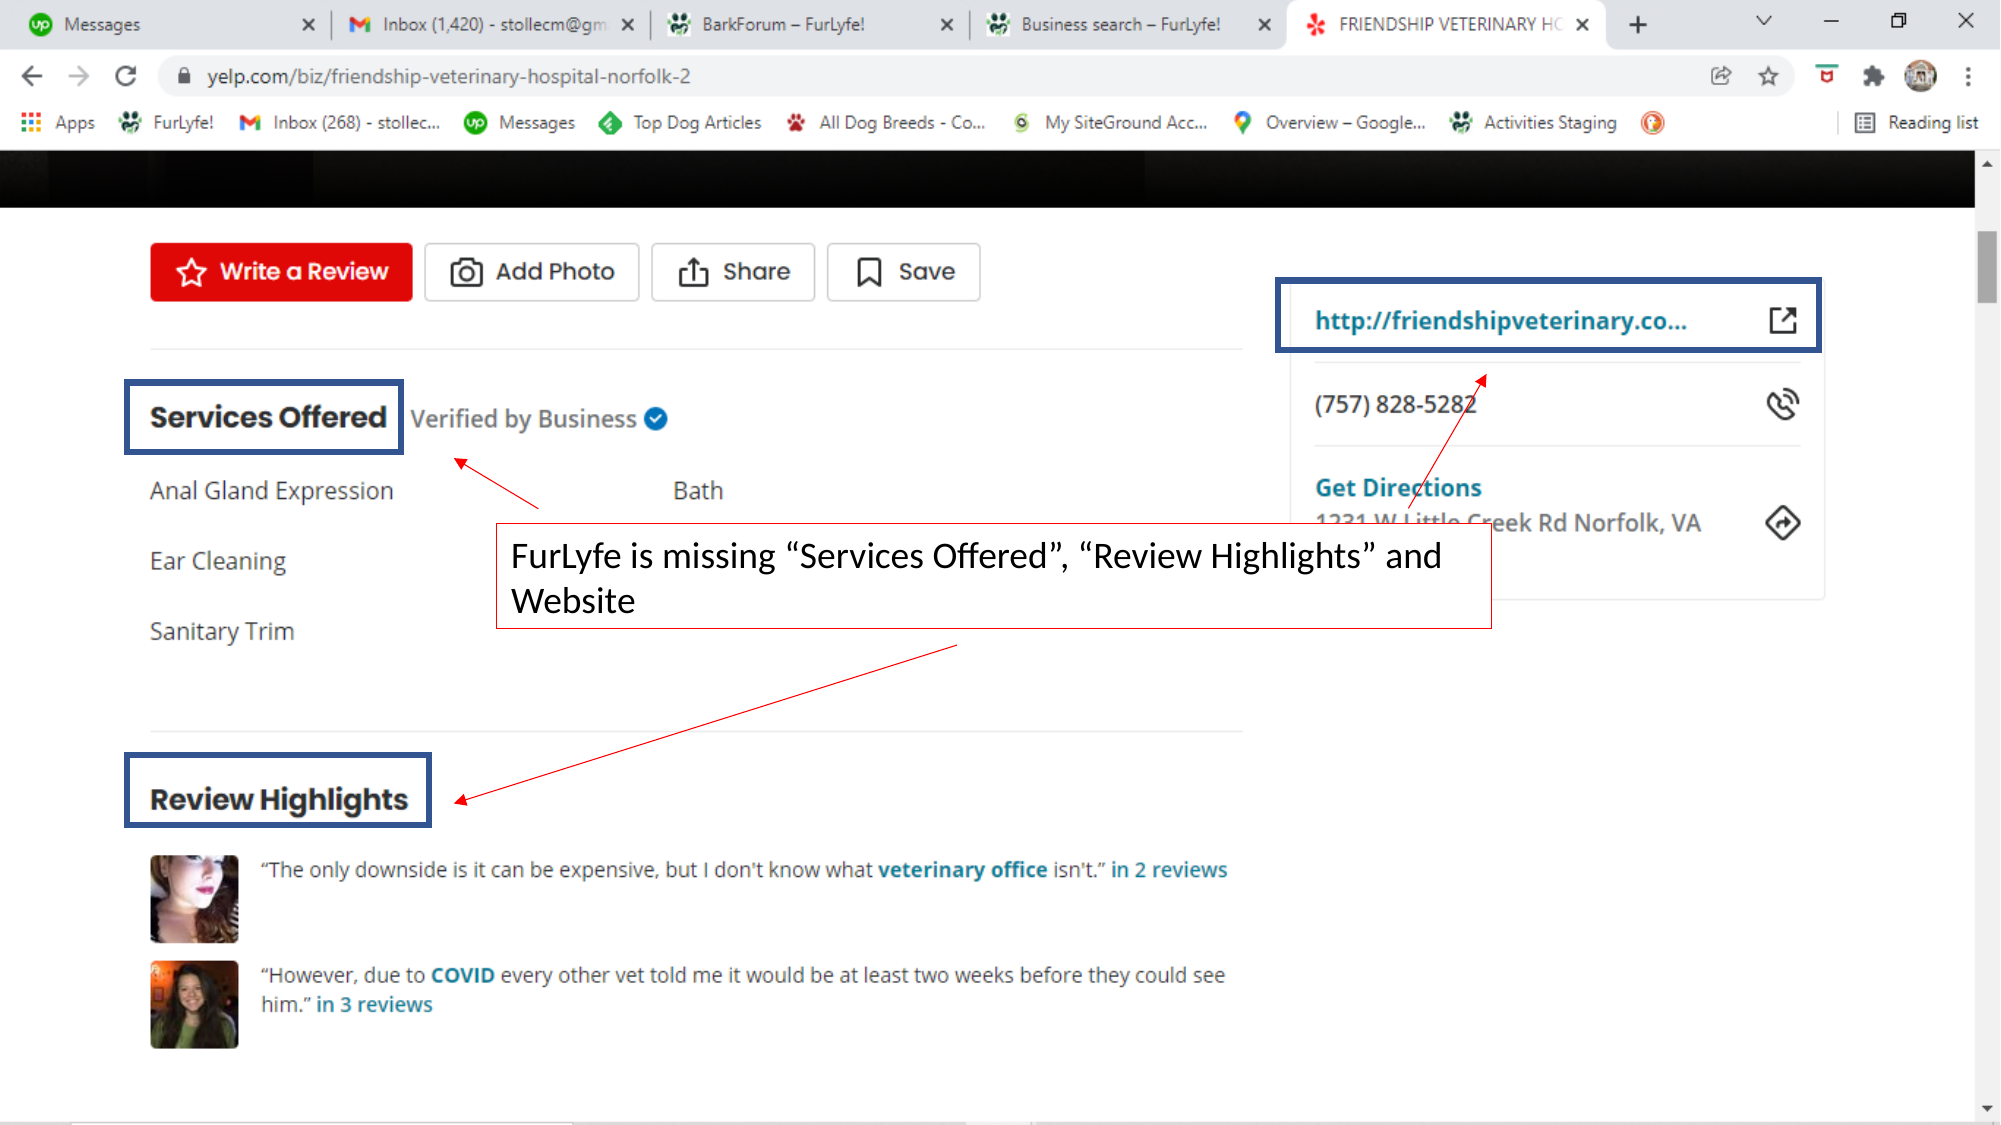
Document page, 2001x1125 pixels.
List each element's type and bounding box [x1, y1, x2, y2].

text_box [453, 458, 539, 509]
text_box [453, 645, 957, 804]
picture [0, 0, 2000, 1125]
text_box [1408, 373, 1487, 509]
